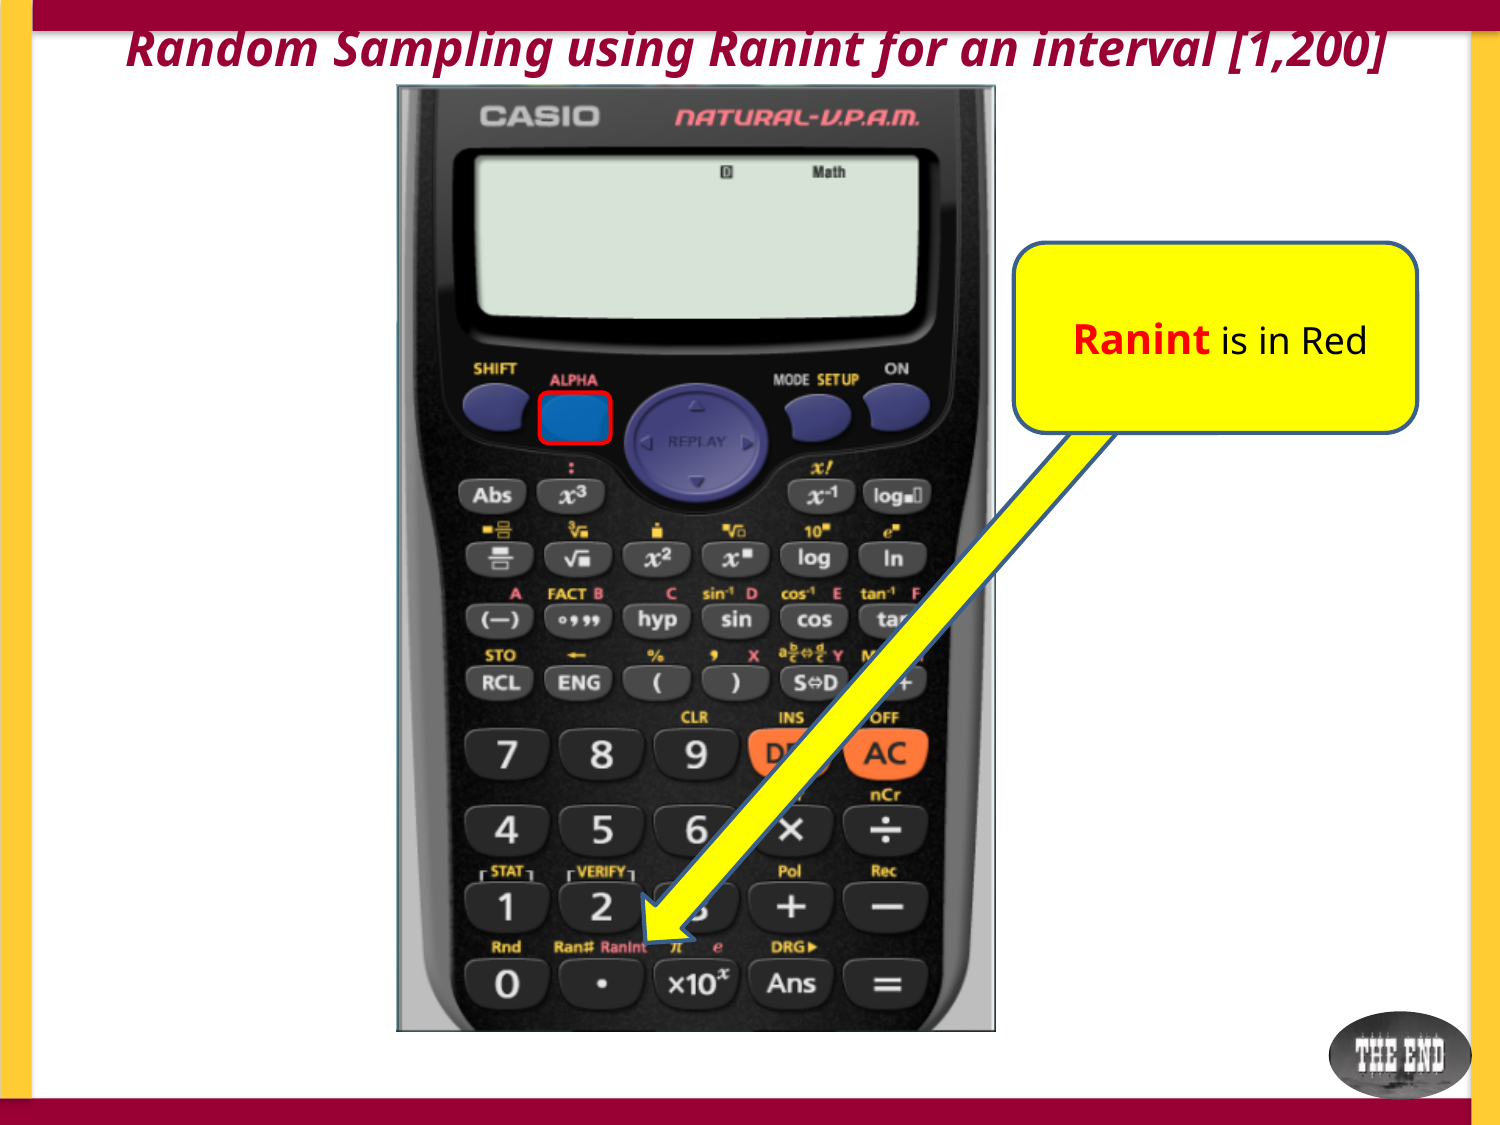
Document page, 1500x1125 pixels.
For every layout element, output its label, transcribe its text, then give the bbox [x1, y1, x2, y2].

text_box Random Sampling using Ranint for an interval [1,200] [32, 9, 1481, 85]
picture [396, 84, 996, 1033]
text_box Ranint is in Red [1011, 240, 1420, 436]
picture [1328, 1011, 1472, 1100]
text_box [1000, 436, 1118, 570]
